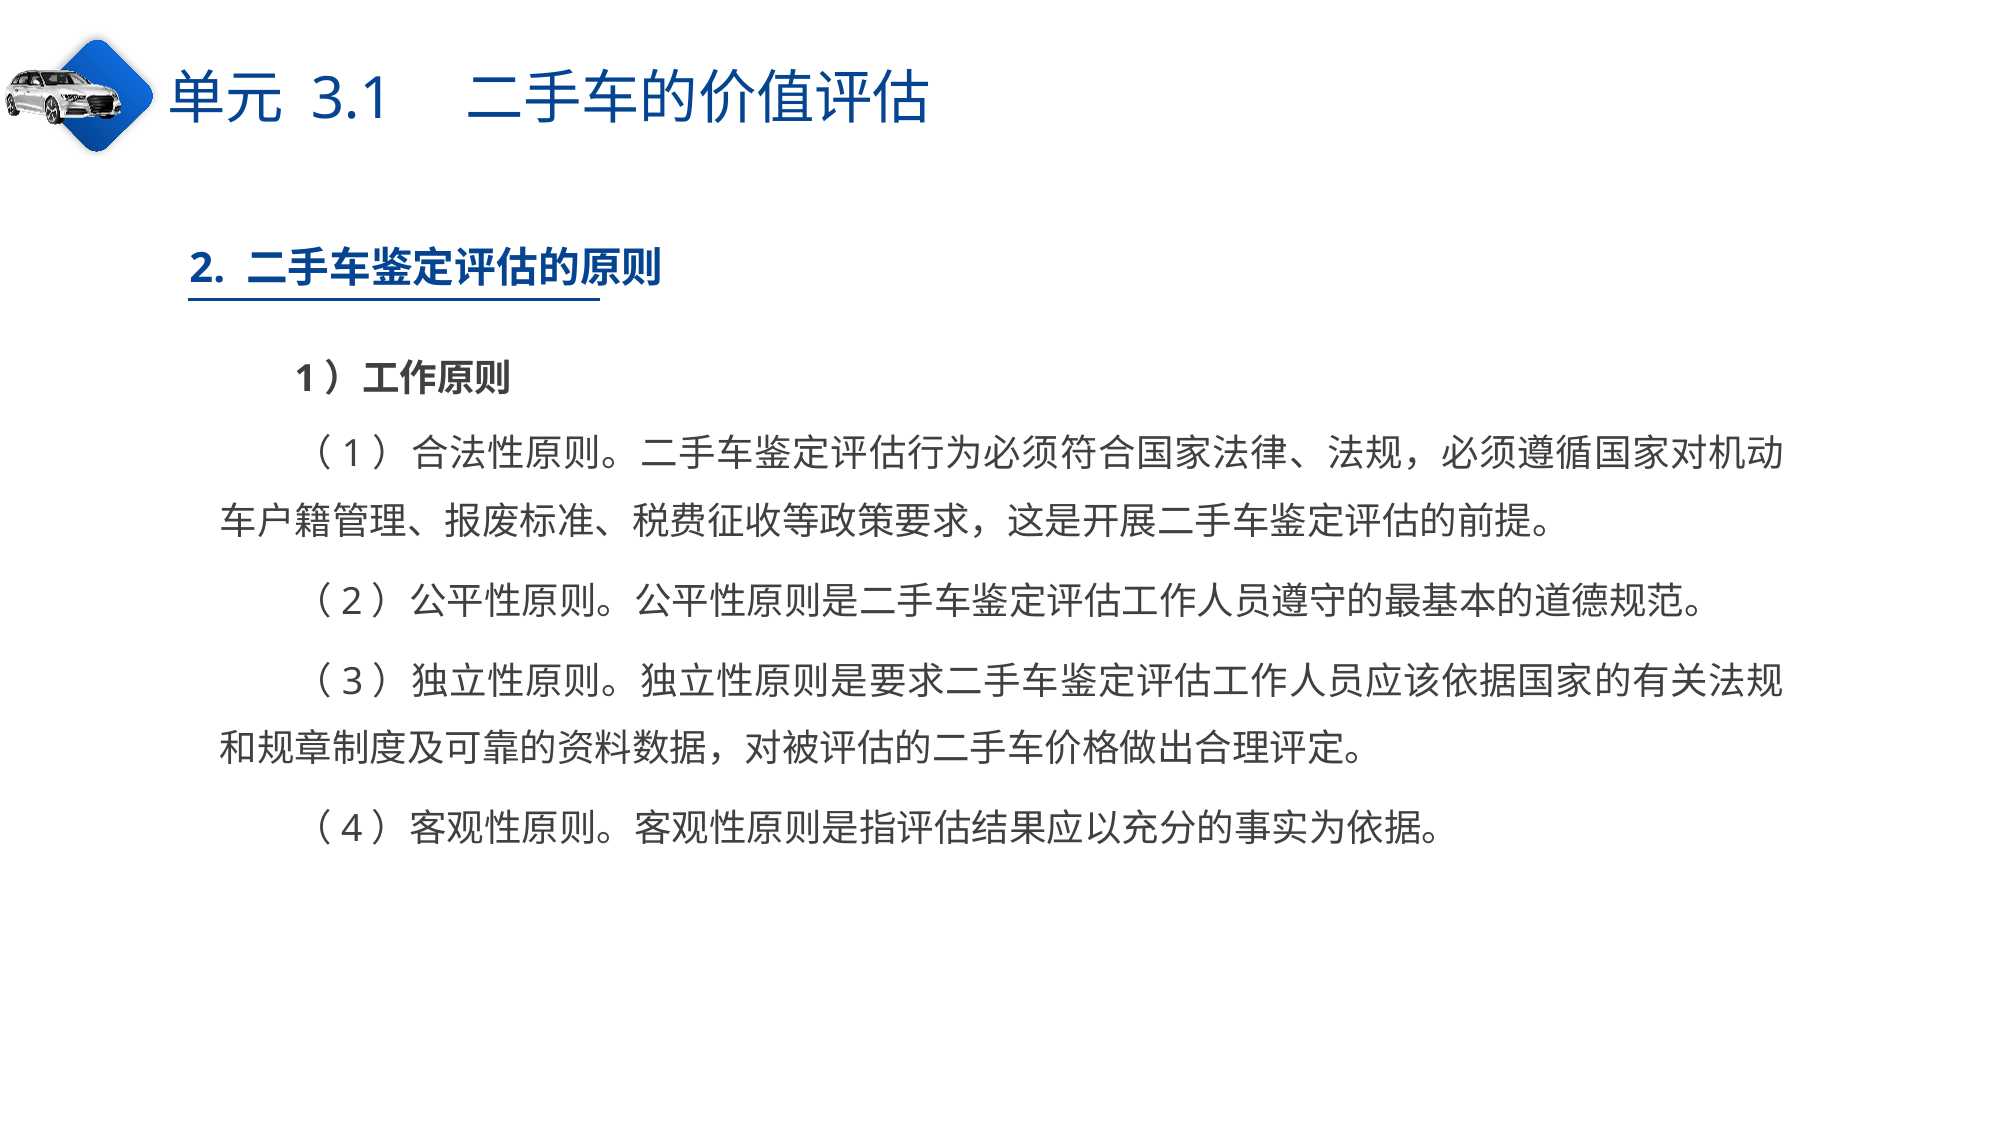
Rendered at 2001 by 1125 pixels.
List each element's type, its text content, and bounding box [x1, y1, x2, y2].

text_box （1）合法性原则。二手车鉴定评估行为必须符合国家法律、法规，必须遵循国家对机动车户籍管理、报废标准、税费征收等政策要求，这是开展二手车鉴定评估的前提。 （2）公平性原则。公平性原则是二手车鉴定评估工作人员遵守的最基本的道德规范。 （3）独立性原则。独立性原则是要求二手车鉴定评估工作人员应该依据国家的有关法规和规章制度及可靠的资料数据，对被评估的二手车价格做出合理评定。 （4）客观性原则。客观性原则是指评估结果应以充分的事实为依据。 [204, 399, 1800, 857]
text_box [174, 233, 1330, 300]
text_box 1）工作原则 [204, 324, 1000, 407]
text_box 单元 3.1 二手车的价值评估 [152, 52, 946, 138]
picture [0, 31, 125, 157]
